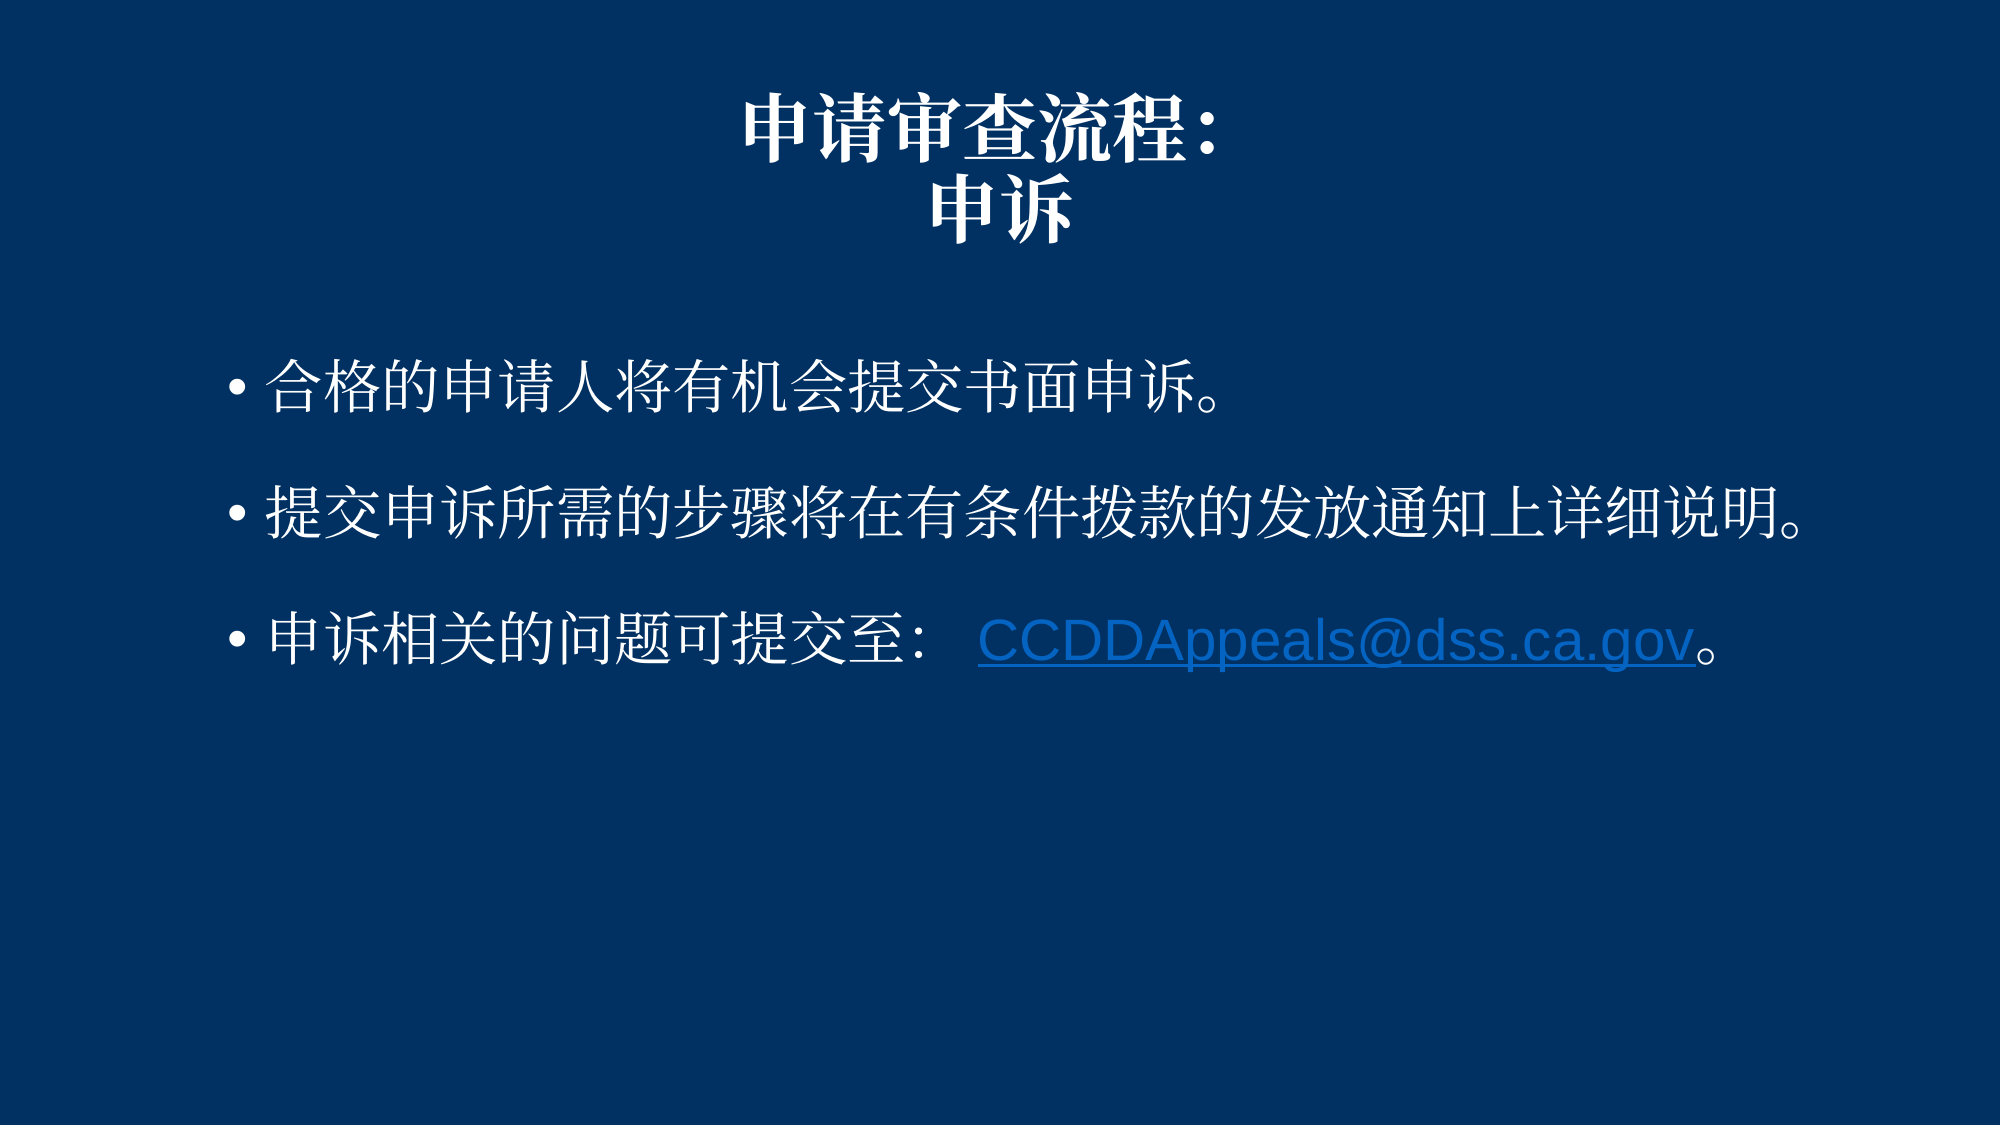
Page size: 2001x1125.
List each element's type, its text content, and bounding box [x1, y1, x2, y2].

list 合格的申请人将有机会提交书面申诉。 提交申诉所需的步骤将在有条件拨款的发放通知上详细说明。 申诉相关的问题可提交至：CCDDAppeals@dss.ca.gov。 [137, 350, 2000, 1004]
title 申请审查流程： 申诉 [137, 64, 1863, 282]
